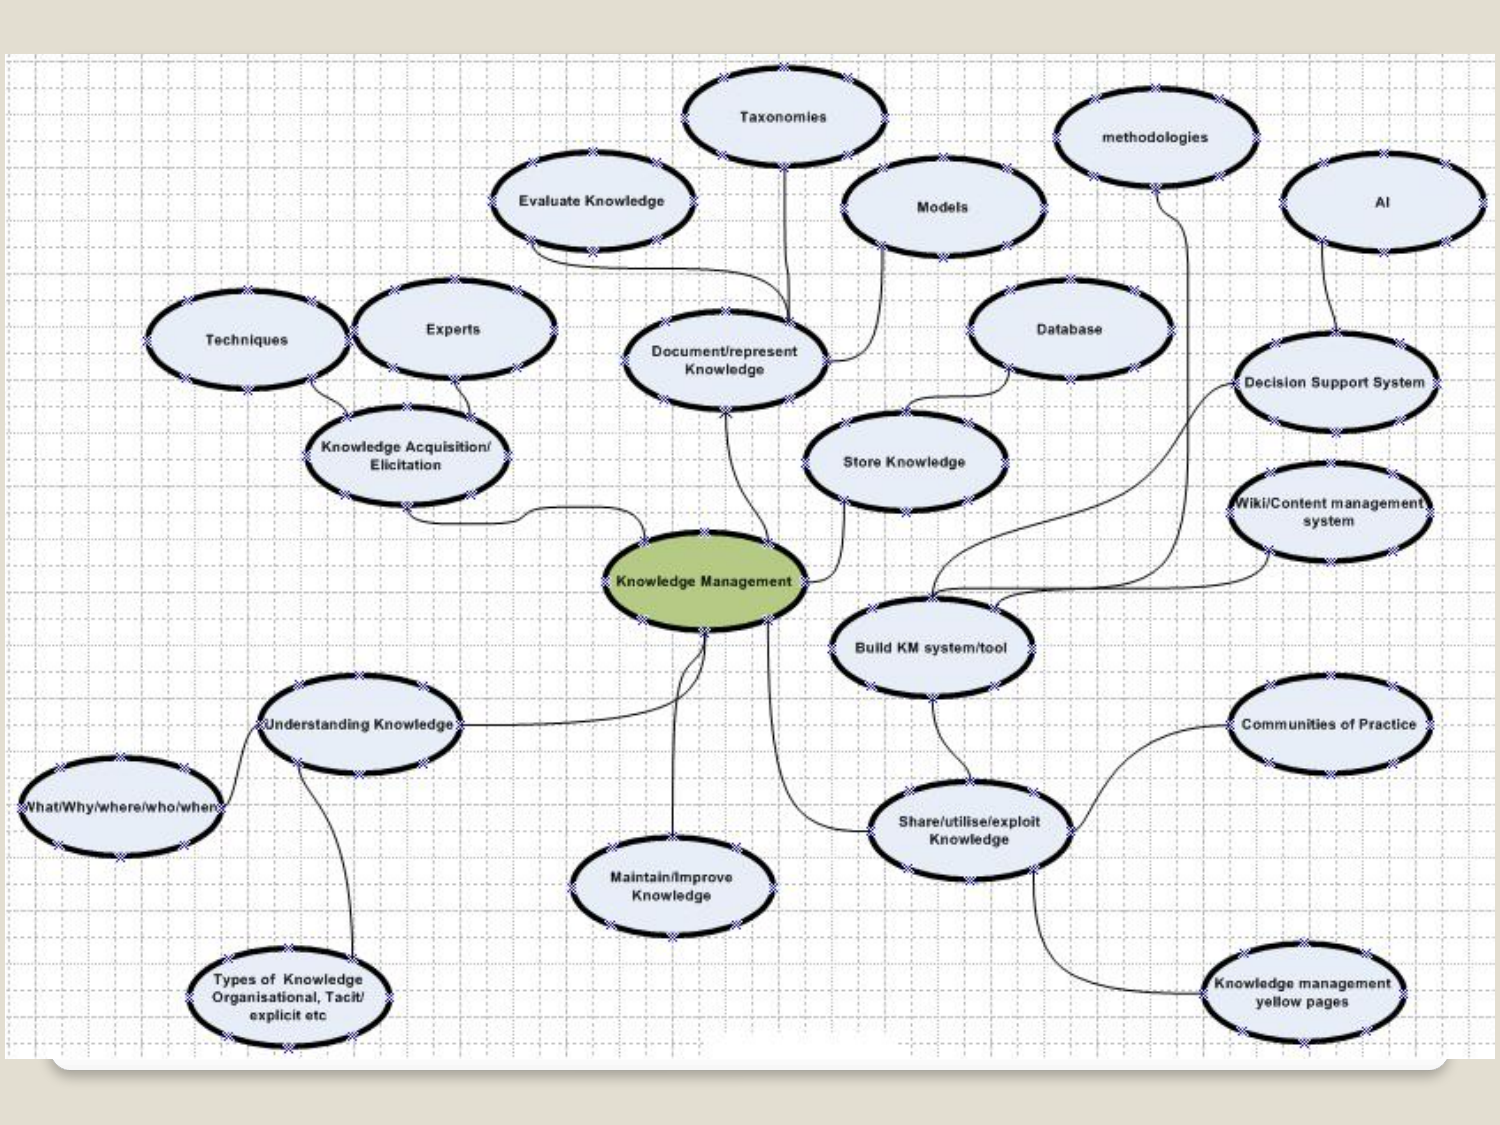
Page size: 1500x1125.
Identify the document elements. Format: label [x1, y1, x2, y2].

picture [5, 54, 1495, 1059]
